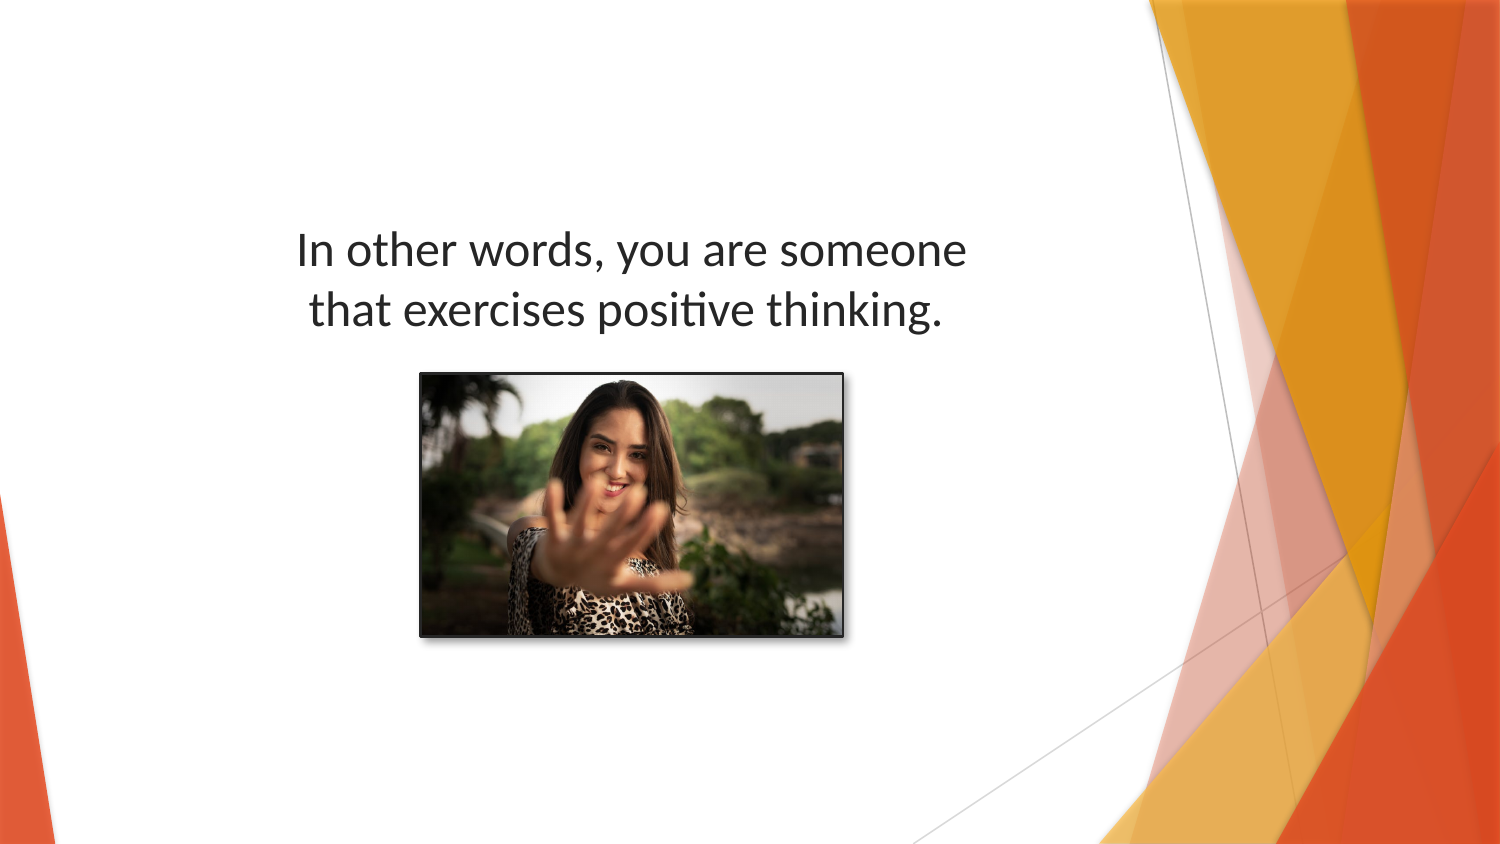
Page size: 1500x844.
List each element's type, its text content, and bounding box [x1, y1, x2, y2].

picture [421, 374, 843, 636]
list In other words, you are someone that exercises positive thinking. [253, 209, 1010, 363]
